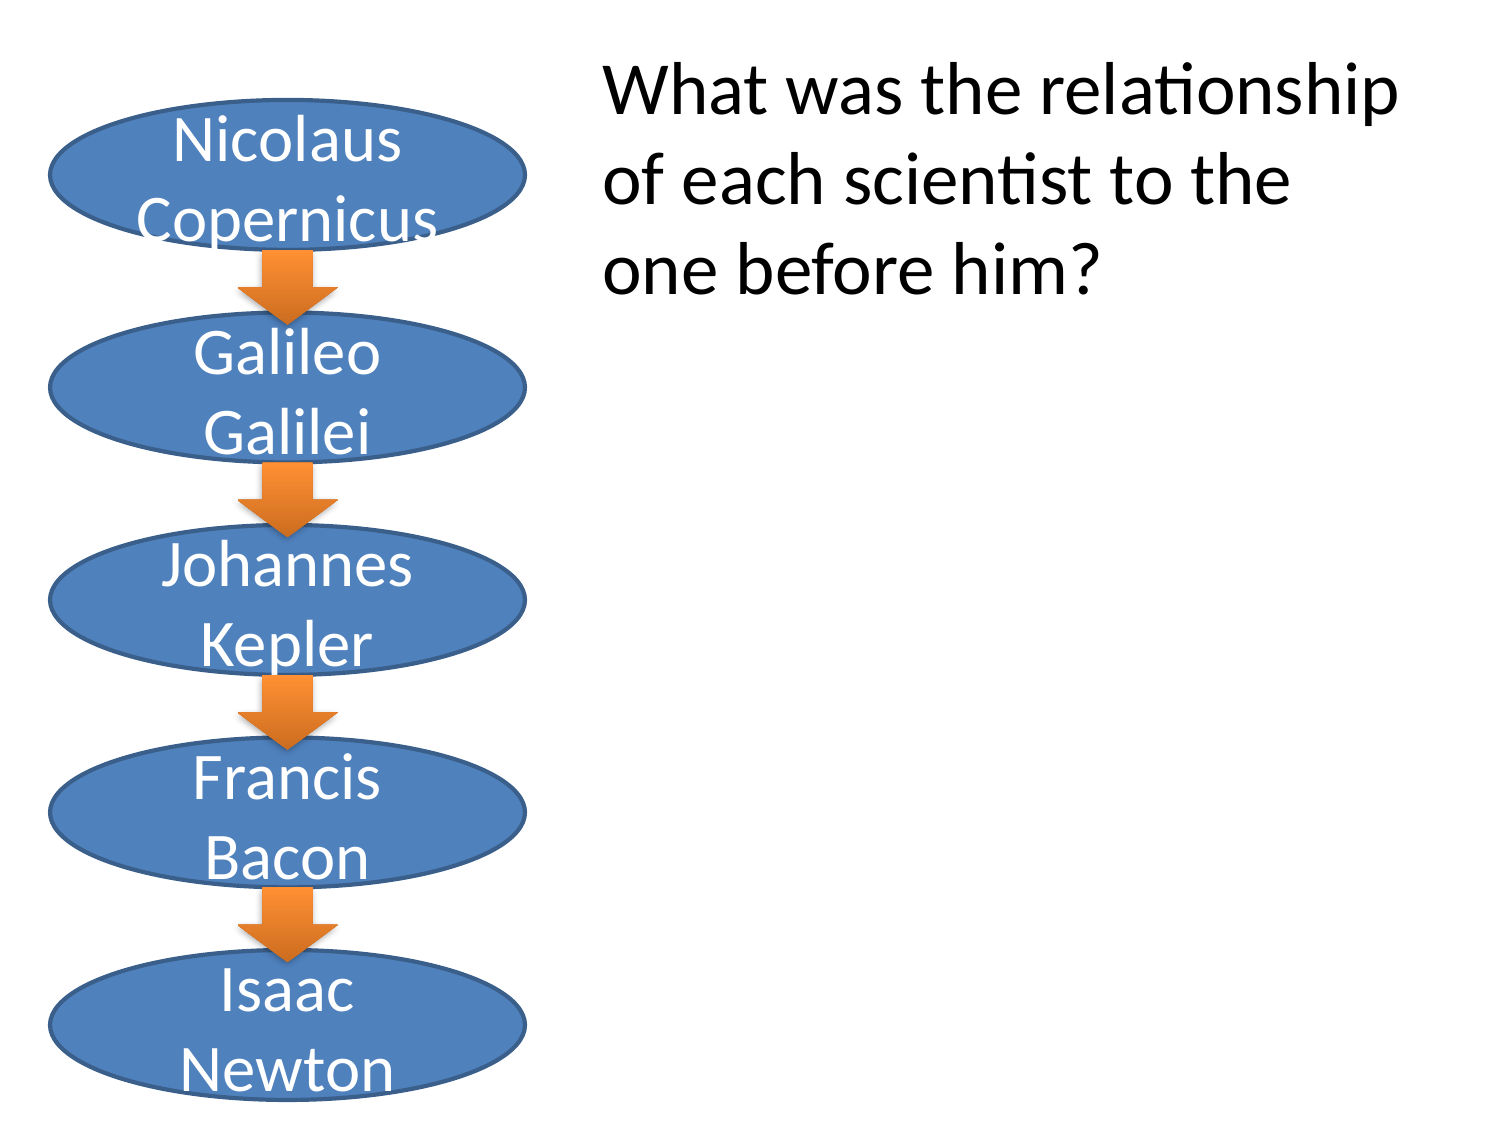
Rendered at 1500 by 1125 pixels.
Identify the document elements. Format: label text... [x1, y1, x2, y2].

text_box [237, 249, 338, 325]
title What was the relationship of each scientist to the one before him? [587, 50, 1438, 300]
text_box [237, 462, 338, 538]
text_box Johannes Kepler [47, 523, 528, 677]
text_box [237, 887, 338, 963]
text_box [237, 674, 338, 750]
text_box Galileo Galilei [47, 311, 528, 464]
text_box Isaac Newton [47, 948, 528, 1103]
text_box Nicolaus Copernicus [47, 97, 528, 252]
text_box Francis Bacon [47, 736, 528, 889]
